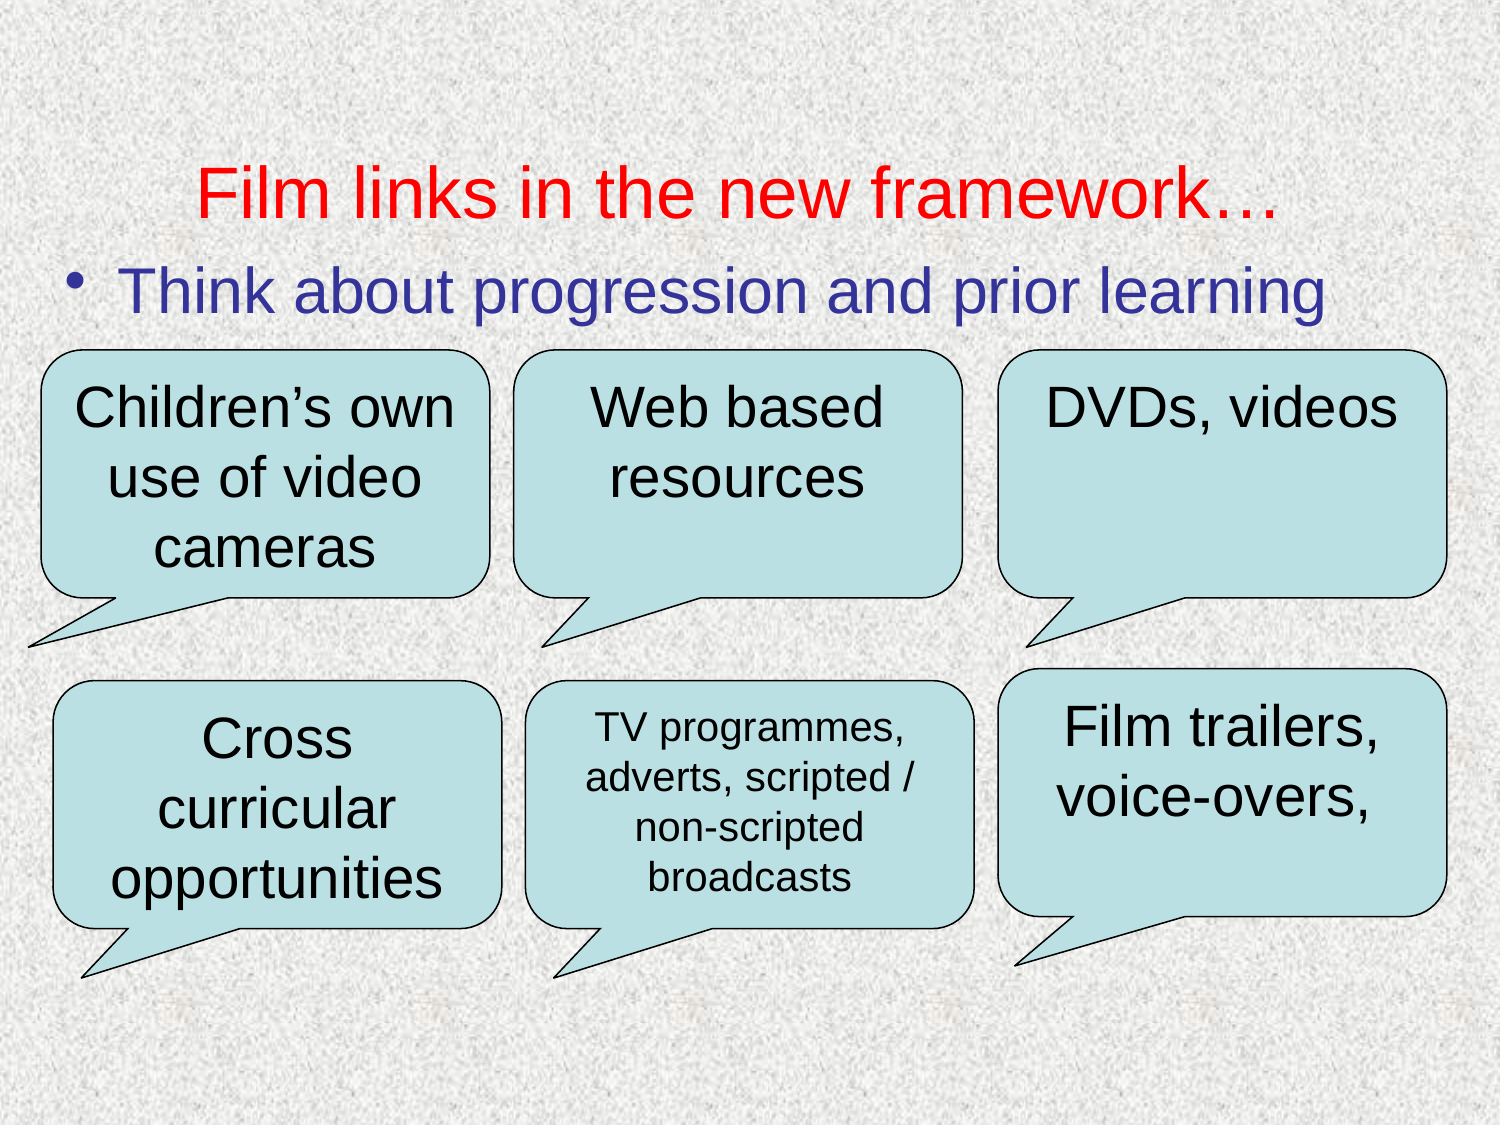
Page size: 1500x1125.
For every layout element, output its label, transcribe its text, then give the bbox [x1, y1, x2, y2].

text_box Film trailers, voice-overs, [998, 668, 1447, 967]
text_box TV programmes, adverts, scripted / non-scripted broadcasts [525, 680, 975, 979]
text_box Cross curricular opportunities [53, 680, 502, 979]
text_box Children’s own use of video cameras [28, 349, 490, 648]
text_box Web based resources [513, 349, 963, 648]
list Think about progression and prior learning [52, 243, 1432, 992]
text_box DVDs, videos [998, 349, 1447, 648]
picture [0, 0, 1500, 1125]
title Film links in the new framework… [52, 133, 1428, 243]
